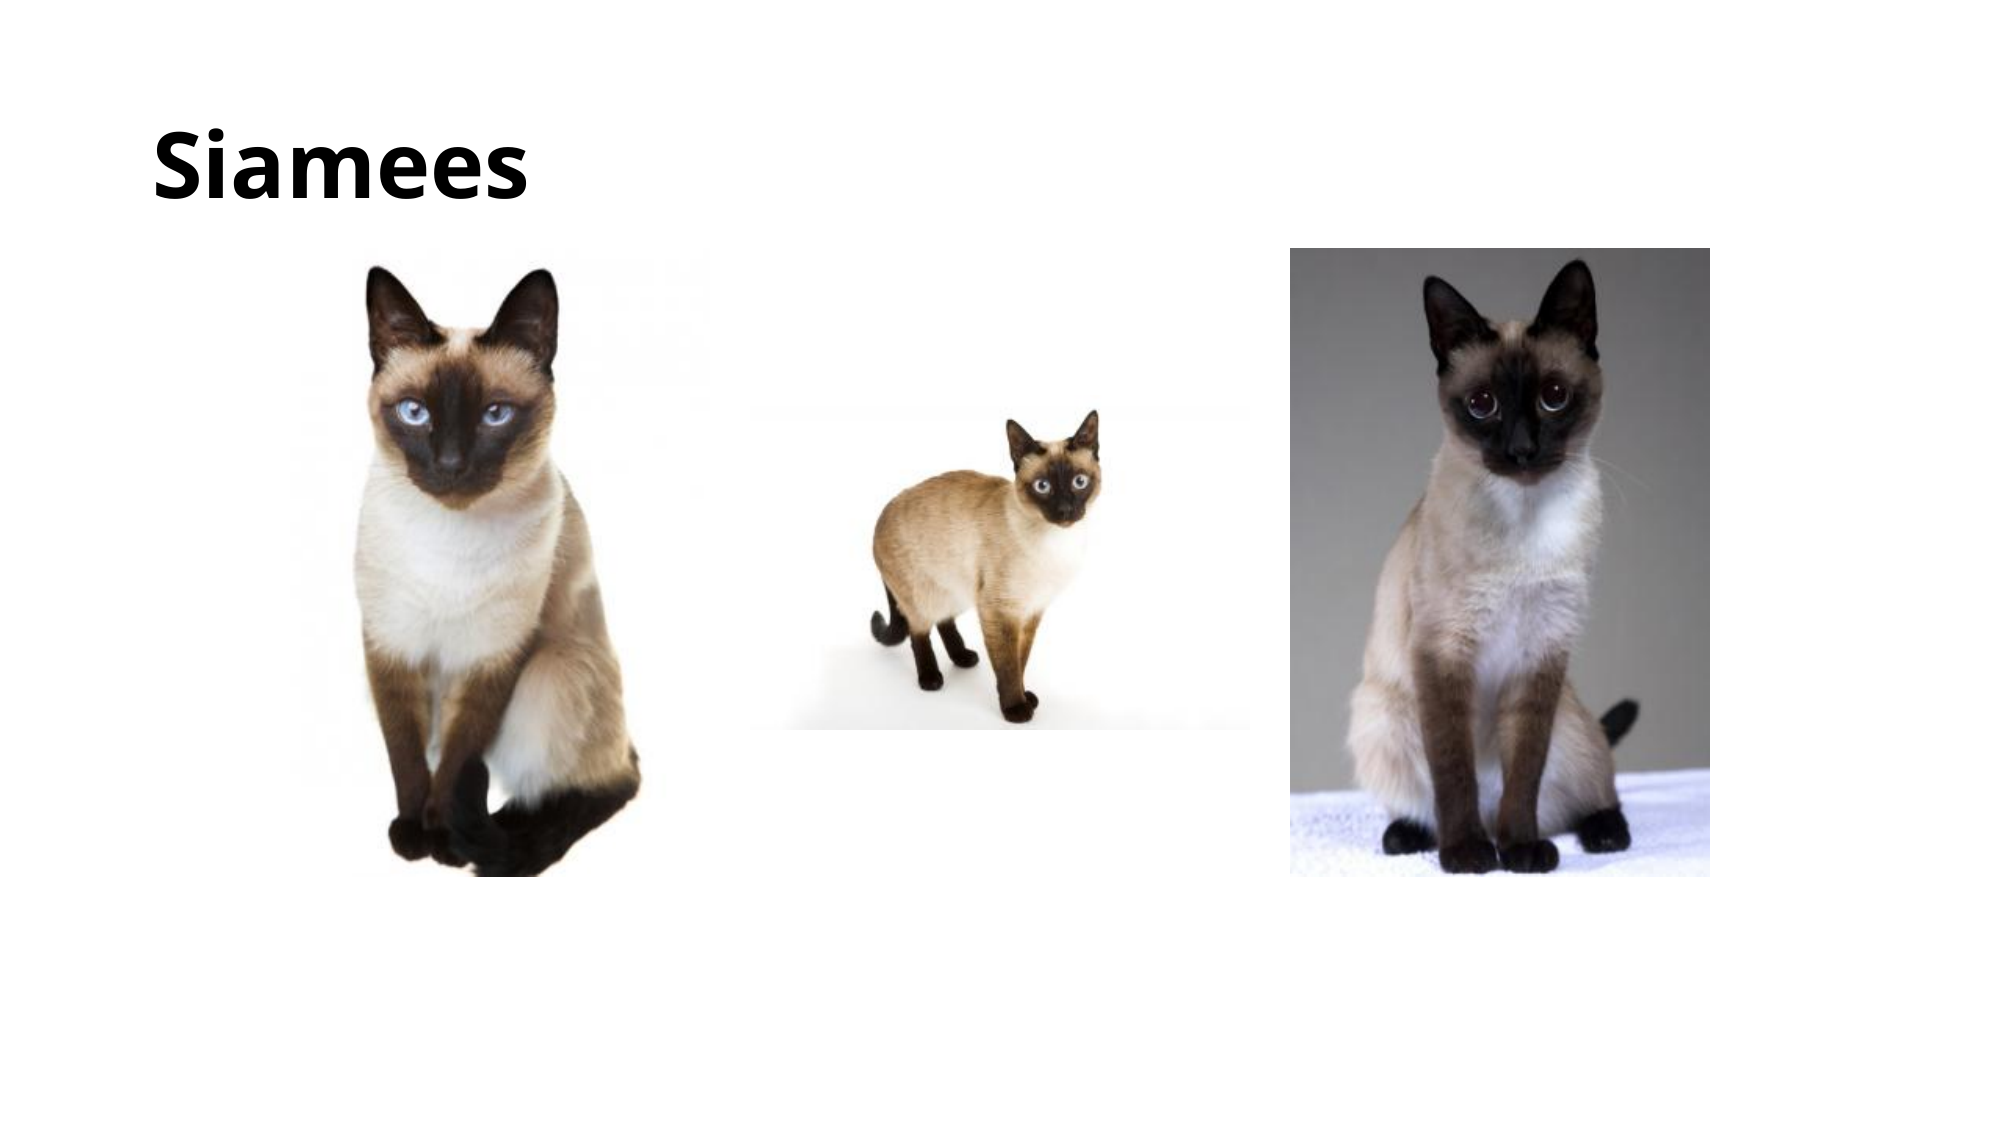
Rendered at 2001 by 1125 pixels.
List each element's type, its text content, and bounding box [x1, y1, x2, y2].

title Siamees [137, 59, 1863, 278]
picture [1290, 248, 1710, 877]
picture [290, 248, 710, 877]
picture [749, 395, 1250, 730]
